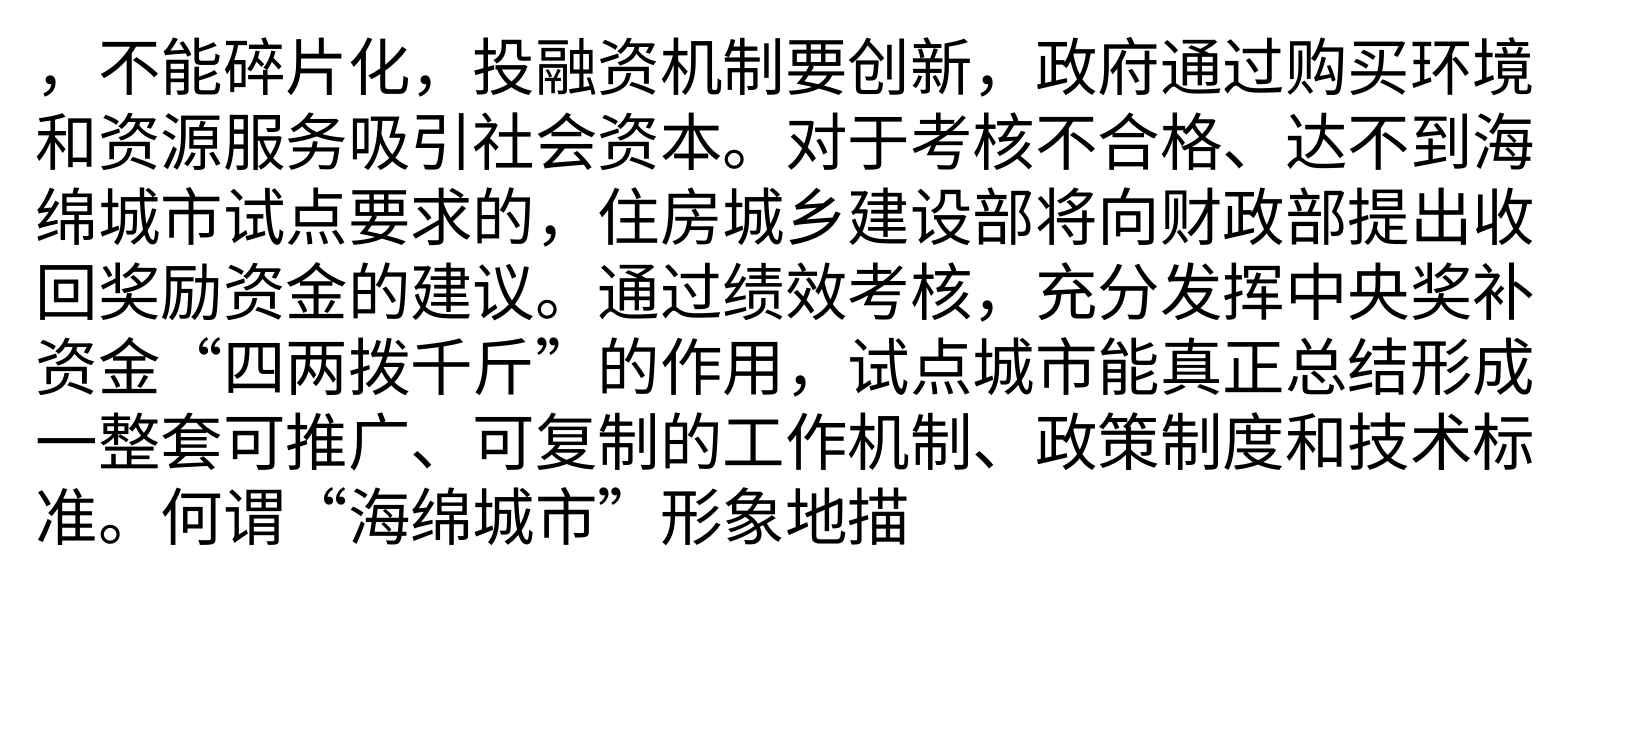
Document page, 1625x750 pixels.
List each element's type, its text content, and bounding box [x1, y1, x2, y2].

text_box ，不能碎片化，投融资机制要创新，政府通过购买环境和资源服务吸引社会资本。对于考核不合格、达不到海绵城市试点要求的，住房城乡建设部将向财政部提出收回奖励资金的建议。通过绩效考核，充分发挥中央奖补资金“四两拨千斤”的作用，试点城市能真正总结形成一整套可推广、可复制的工作机制、政策制度和技术标准。何谓“海绵城市”形象地描 [20, 20, 1604, 561]
